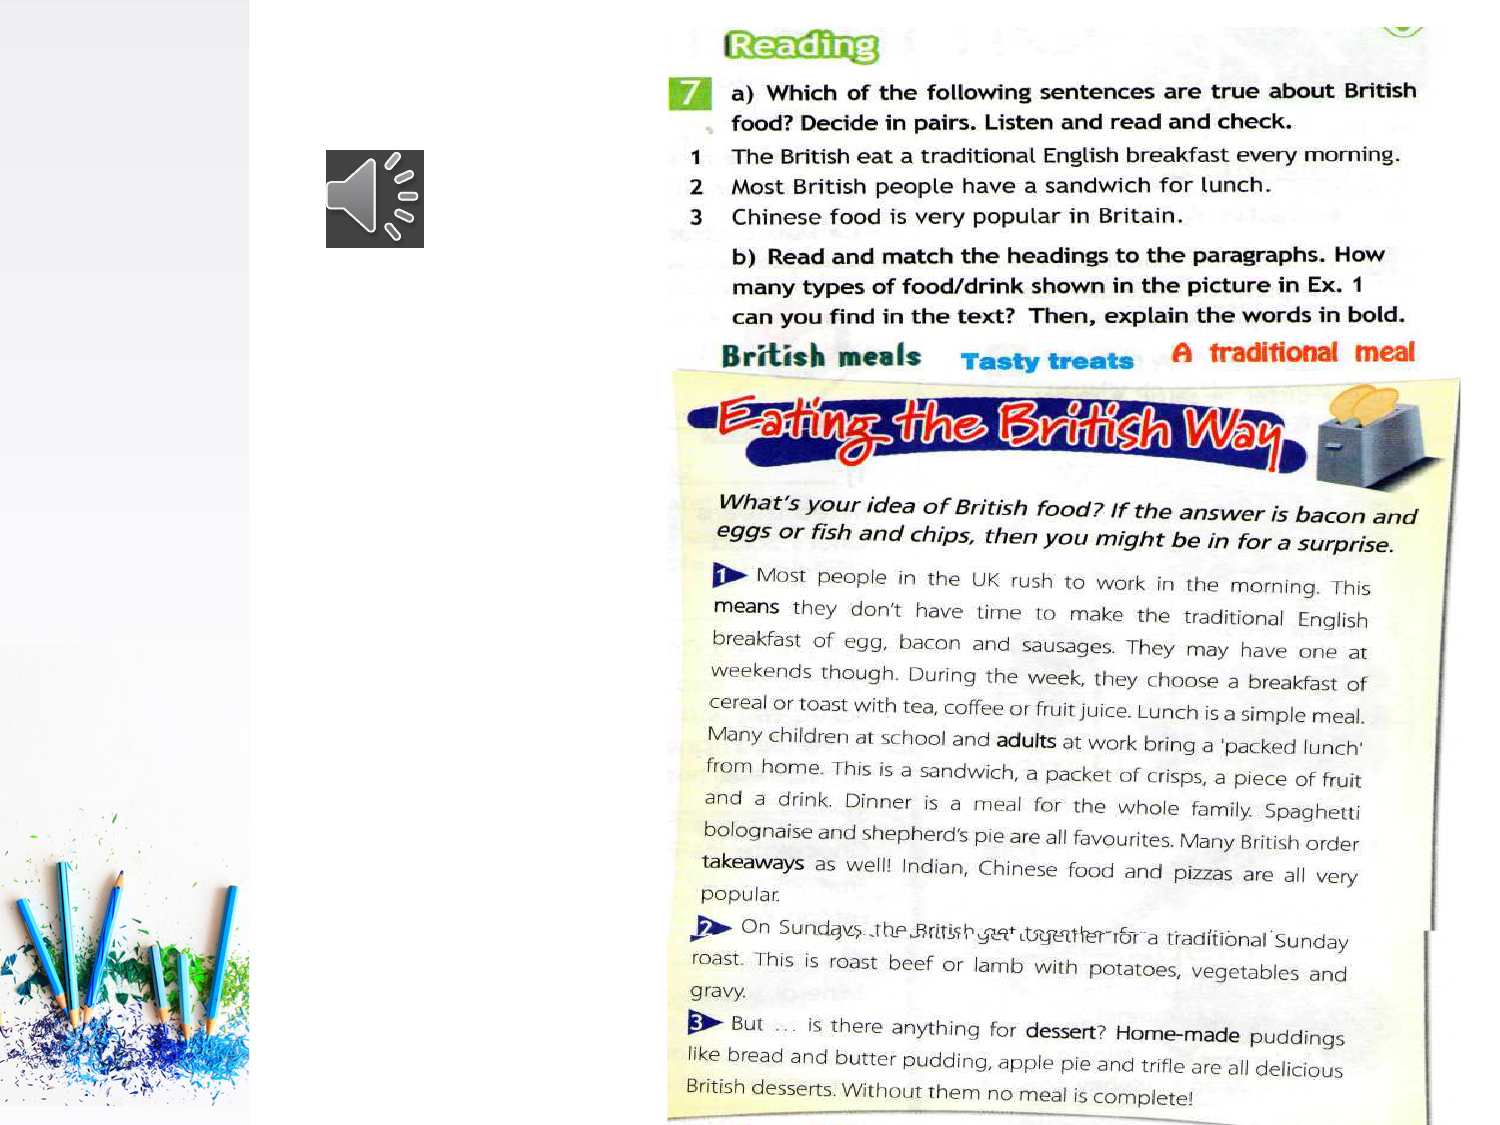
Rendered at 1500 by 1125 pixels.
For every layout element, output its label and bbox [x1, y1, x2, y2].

picture [0, 0, 1500, 1125]
list [666, 27, 1461, 1125]
